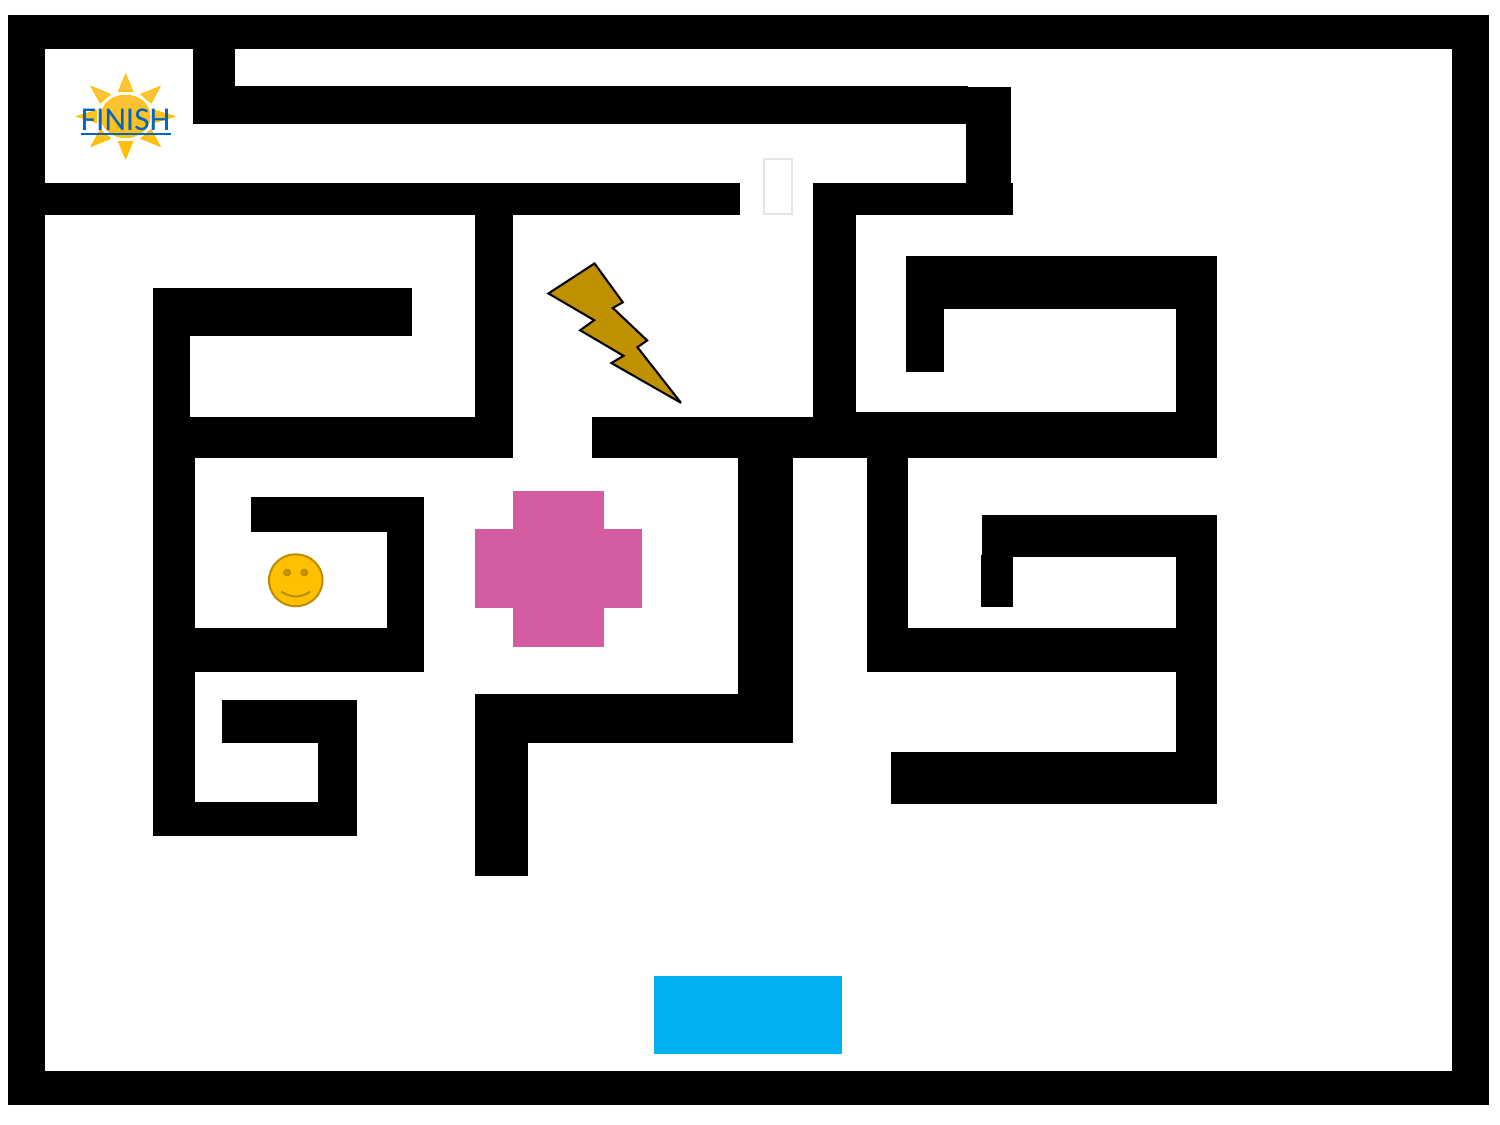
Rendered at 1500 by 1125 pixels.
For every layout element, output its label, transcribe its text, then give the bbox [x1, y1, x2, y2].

text_box [119, 72, 133, 89]
text_box [966, 87, 1011, 187]
text_box [387, 497, 424, 631]
text_box [8, 49, 45, 1105]
text_box [982, 515, 1178, 557]
text_box [43, 1071, 1489, 1105]
text_box [153, 456, 195, 670]
text_box FINISH [66, 89, 188, 145]
text_box [267, 553, 324, 608]
text_box [153, 288, 190, 419]
text_box [738, 456, 793, 743]
text_box [592, 417, 813, 458]
text_box [546, 262, 682, 404]
text_box [233, 86, 763, 124]
text_box [981, 555, 1013, 607]
text_box [813, 183, 856, 458]
text_box [654, 976, 842, 1054]
text_box [1452, 15, 1489, 1071]
text_box [906, 628, 1217, 672]
text_box [153, 670, 195, 836]
text_box [475, 741, 528, 876]
text_box [475, 183, 513, 458]
text_box [1176, 256, 1217, 414]
text_box [119, 145, 132, 160]
text_box [906, 307, 944, 372]
text_box [193, 802, 357, 836]
text_box [188, 288, 412, 336]
text_box [906, 256, 1178, 309]
text_box [763, 86, 968, 124]
text_box [153, 417, 477, 458]
text_box [222, 700, 321, 743]
text_box [475, 491, 642, 647]
text_box [193, 628, 424, 672]
text_box [854, 183, 1013, 215]
text_box [152, 85, 162, 89]
text_box [318, 700, 357, 805]
text_box [763, 158, 793, 215]
text_box [251, 497, 388, 532]
text_box [1176, 670, 1217, 804]
text_box [511, 183, 740, 215]
text_box [867, 456, 908, 672]
text_box [1176, 515, 1217, 630]
text_box [43, 183, 475, 215]
text_box [193, 45, 235, 124]
text_box [475, 694, 740, 743]
text_box [891, 752, 1181, 804]
text_box [854, 412, 1217, 458]
text_box [8, 15, 1452, 49]
